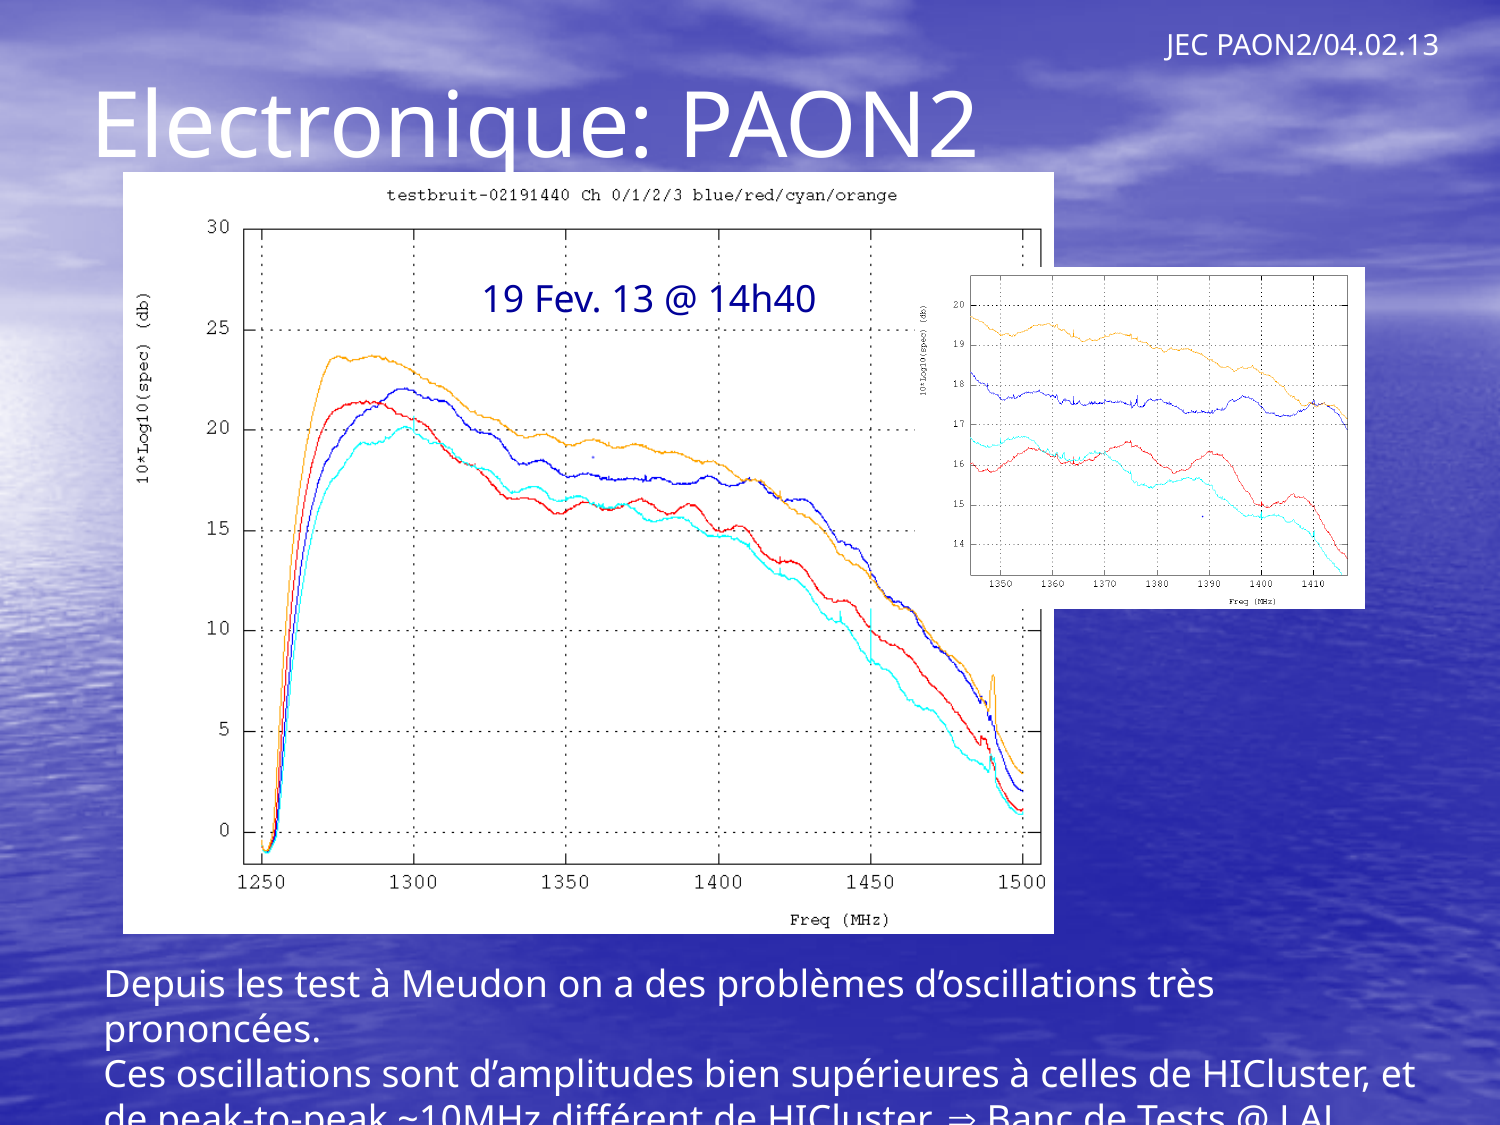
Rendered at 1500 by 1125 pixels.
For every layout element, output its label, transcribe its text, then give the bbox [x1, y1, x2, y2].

text_box Depuis les test à Meudon on a des problèmes d’oscillations très prononcées. Ces oscillations sont d’amplitudes bien supérieures à celles de HICluster, et de peak-to-peak ~10MHz différent de HICluster.  Banc de Tests @ LAL [88, 952, 1436, 1125]
title Electronique: PAON2 [74, 7, 1426, 235]
text_box JEC PAON2/04.02.13 [1151, 19, 1462, 69]
picture [123, 172, 1365, 935]
